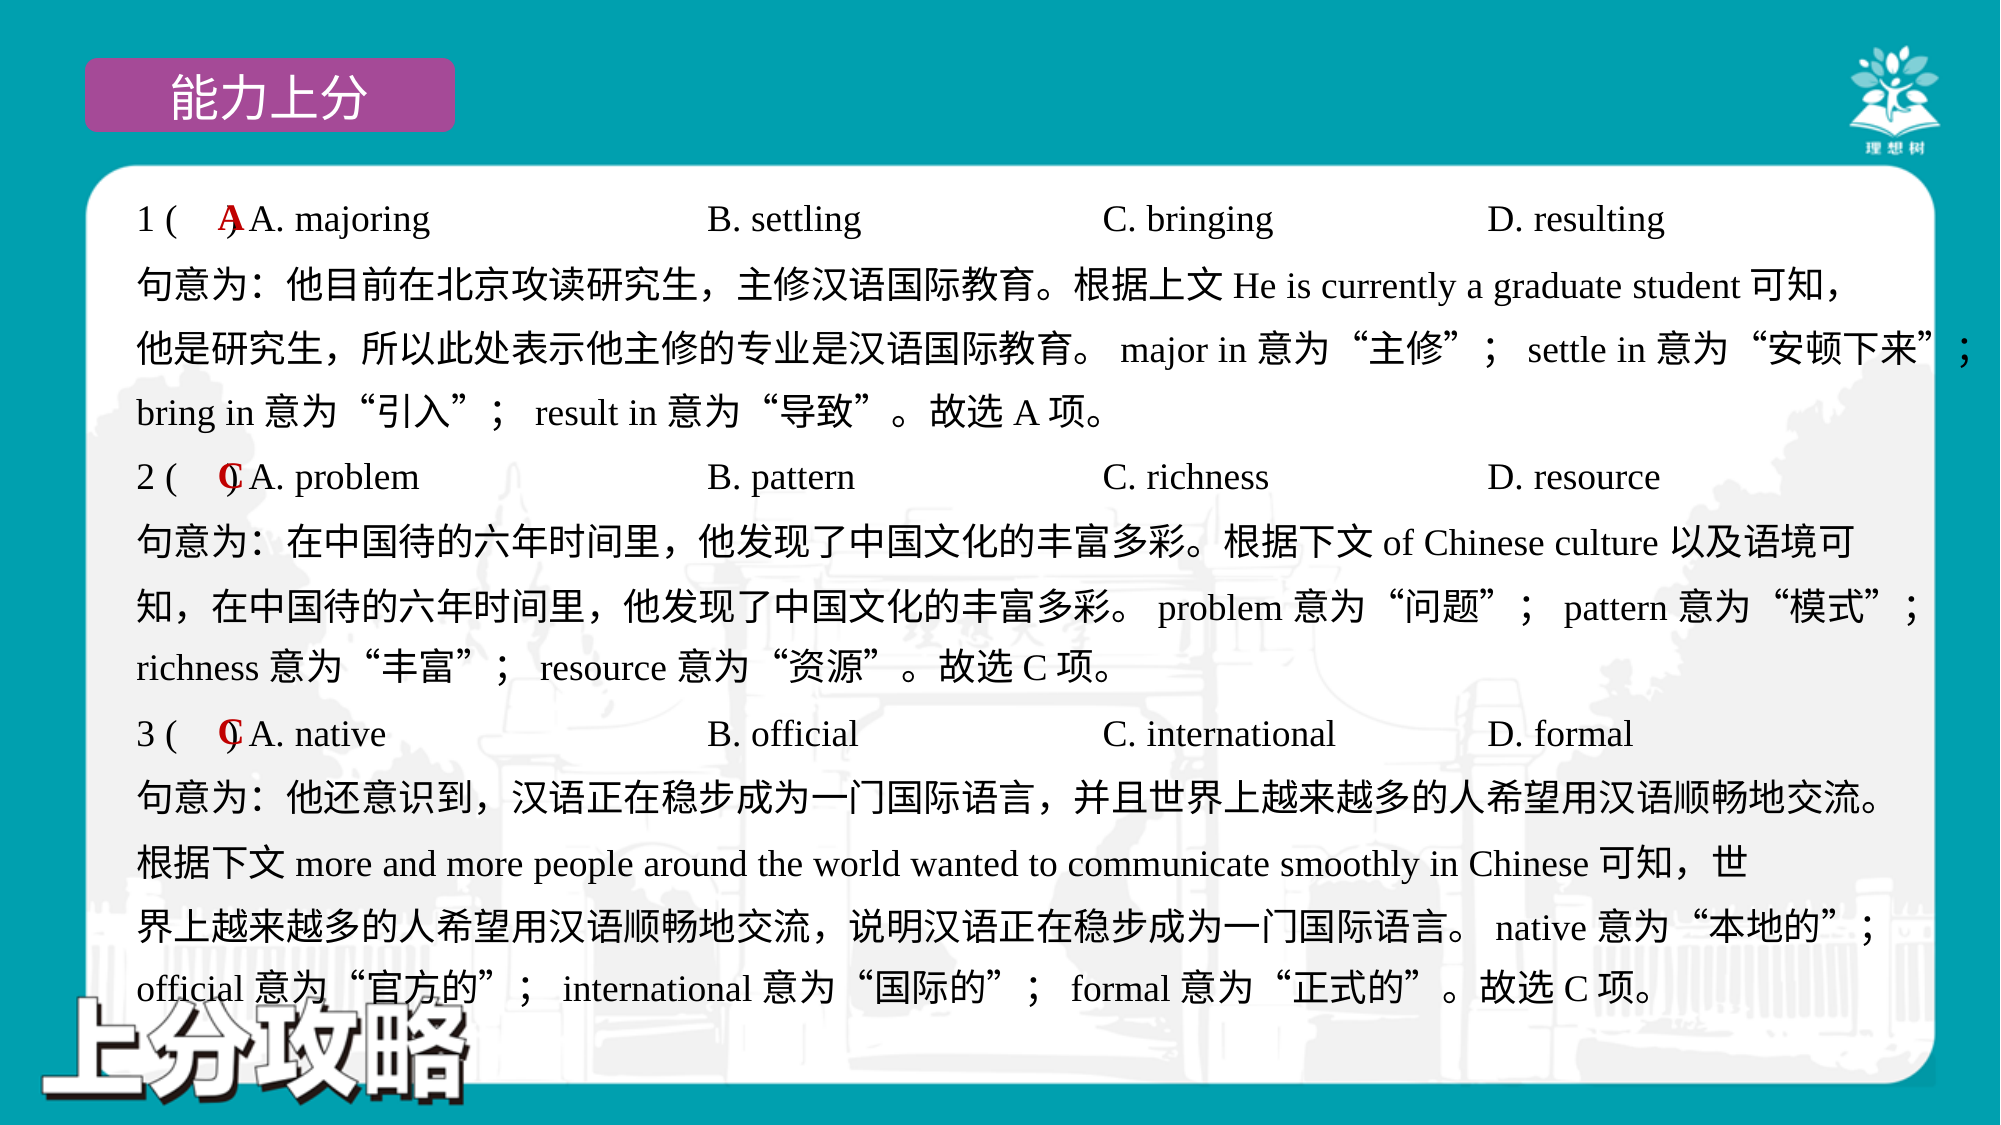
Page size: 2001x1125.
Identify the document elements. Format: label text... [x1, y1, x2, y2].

text_box 3 ( ) A. native B. official C. international D. formal [136, 691, 1865, 748]
text_box 1 ( ) A. majoring B. settling C. bringing D. resulting [259, 176, 1865, 233]
text_box 1 ( ) A. majoring B. settling C. bringing D. resulting [136, 176, 204, 233]
text_box 句意为：他还意识到，汉语正在稳步成为一门国际语言，并且世界上越来越多的人希望用汉语顺畅地交流。 根据下文more and more people around the world wanted to communicate smoothly in Chinese可知，世 界上越来越多的人希望用汉语顺畅地交流，说明汉语正在稳步成为一门国际语言。native意为“本地的”； official意为“官方的”；international意为“国际的”；formal意为“正式的”。故选C项。 [136, 754, 1865, 1004]
picture [0, 0, 2000, 1125]
text_box 句意为：他目前在北京攻读研究生，主修汉语国际教育。根据上文He is currently a graduate student可知， 他是研究生，所以此处表示他主修的专业是汉语国际教育。major in意为“主修”；settle in意为“安顿下来”； bring in意为“引入”；result in意为“导致”。故选A项。 [136, 241, 1865, 427]
text_box 句意为：在中国待的六年时间里，他发现了中国文化的丰富多彩。根据下文of Chinese culture以及语境可 知，在中国待的六年时间里，他发现了中国文化的丰富多彩。problem意为“问题”；pattern意为“模式”； richness意为“丰富”；resource意为“资源”。故选C项。 [136, 498, 1865, 683]
text_box C [204, 690, 259, 747]
text_box 2 ( ) A. problem B. pattern C. richness D. resource [136, 435, 204, 491]
text_box 2 ( ) A. problem B. pattern C. richness D. resource [259, 435, 1865, 491]
text_box A [204, 175, 259, 233]
text_box C [204, 433, 259, 491]
